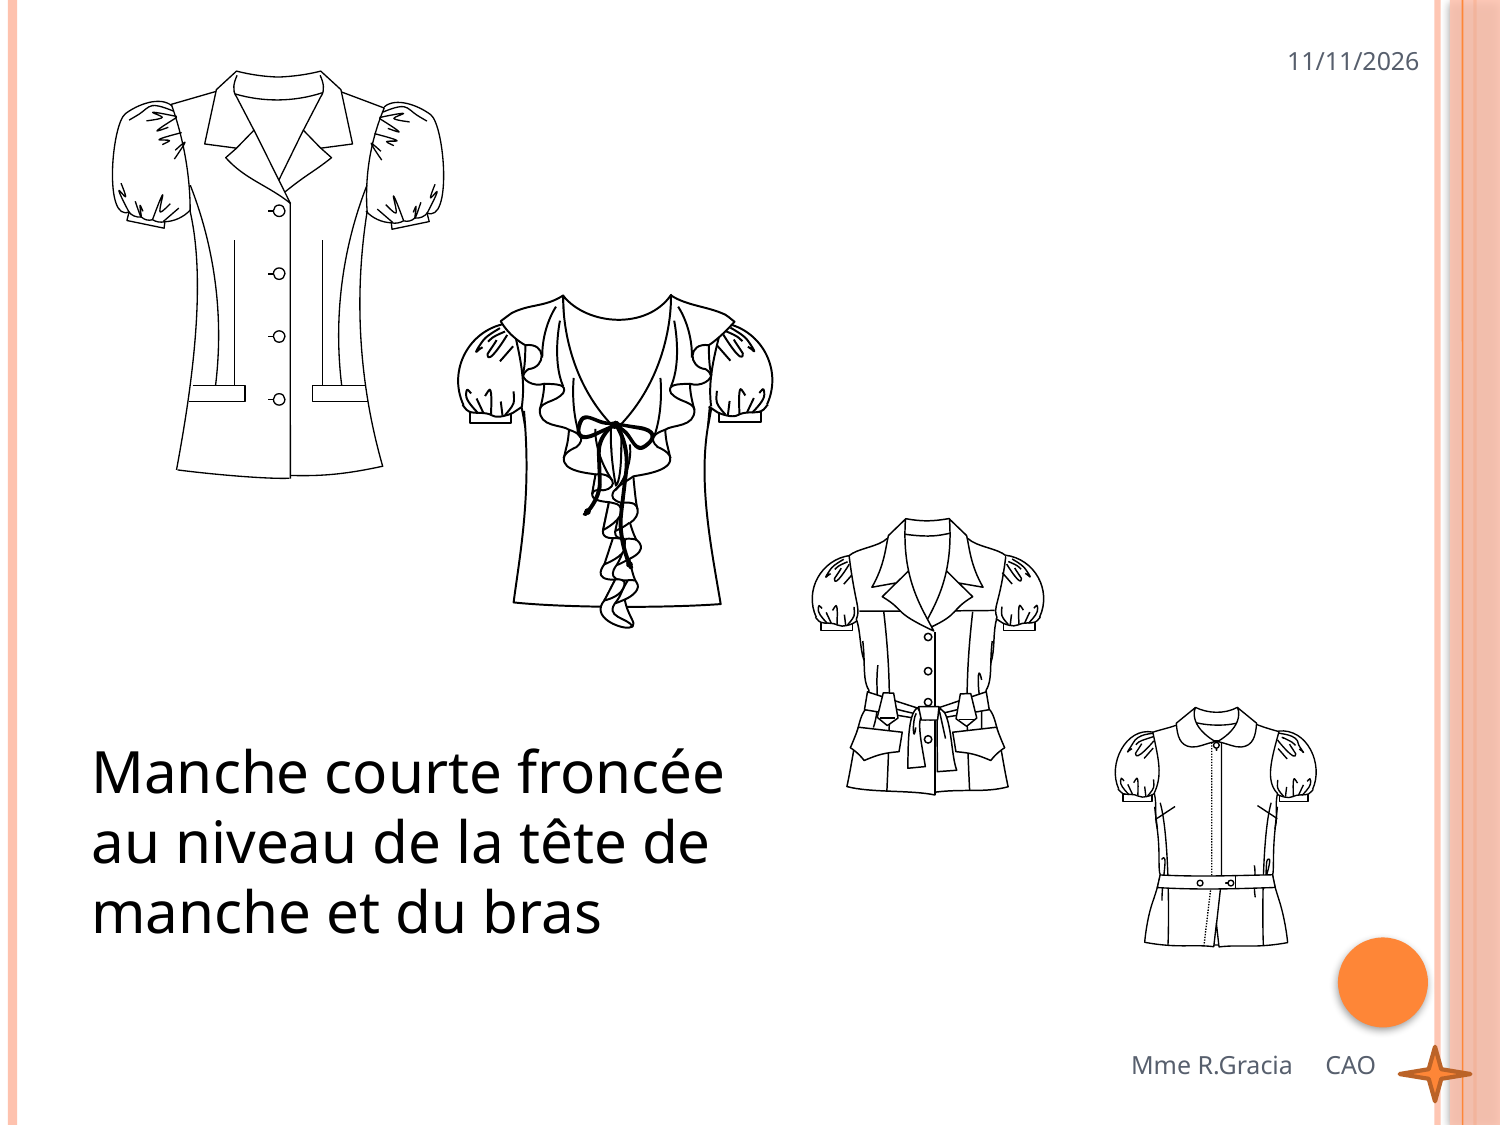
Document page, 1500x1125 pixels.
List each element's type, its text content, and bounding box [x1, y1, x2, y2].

text_box [1397, 1044, 1473, 1104]
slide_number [1104, 30, 1435, 94]
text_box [800, 514, 1055, 798]
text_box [1103, 703, 1327, 952]
footer Mme R.Gracia CAO [1116, 1035, 1436, 1095]
text_box Manche courte froncée au niveau de la tête de manche et du bras [76, 727, 809, 953]
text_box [442, 290, 788, 634]
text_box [99, 67, 456, 482]
